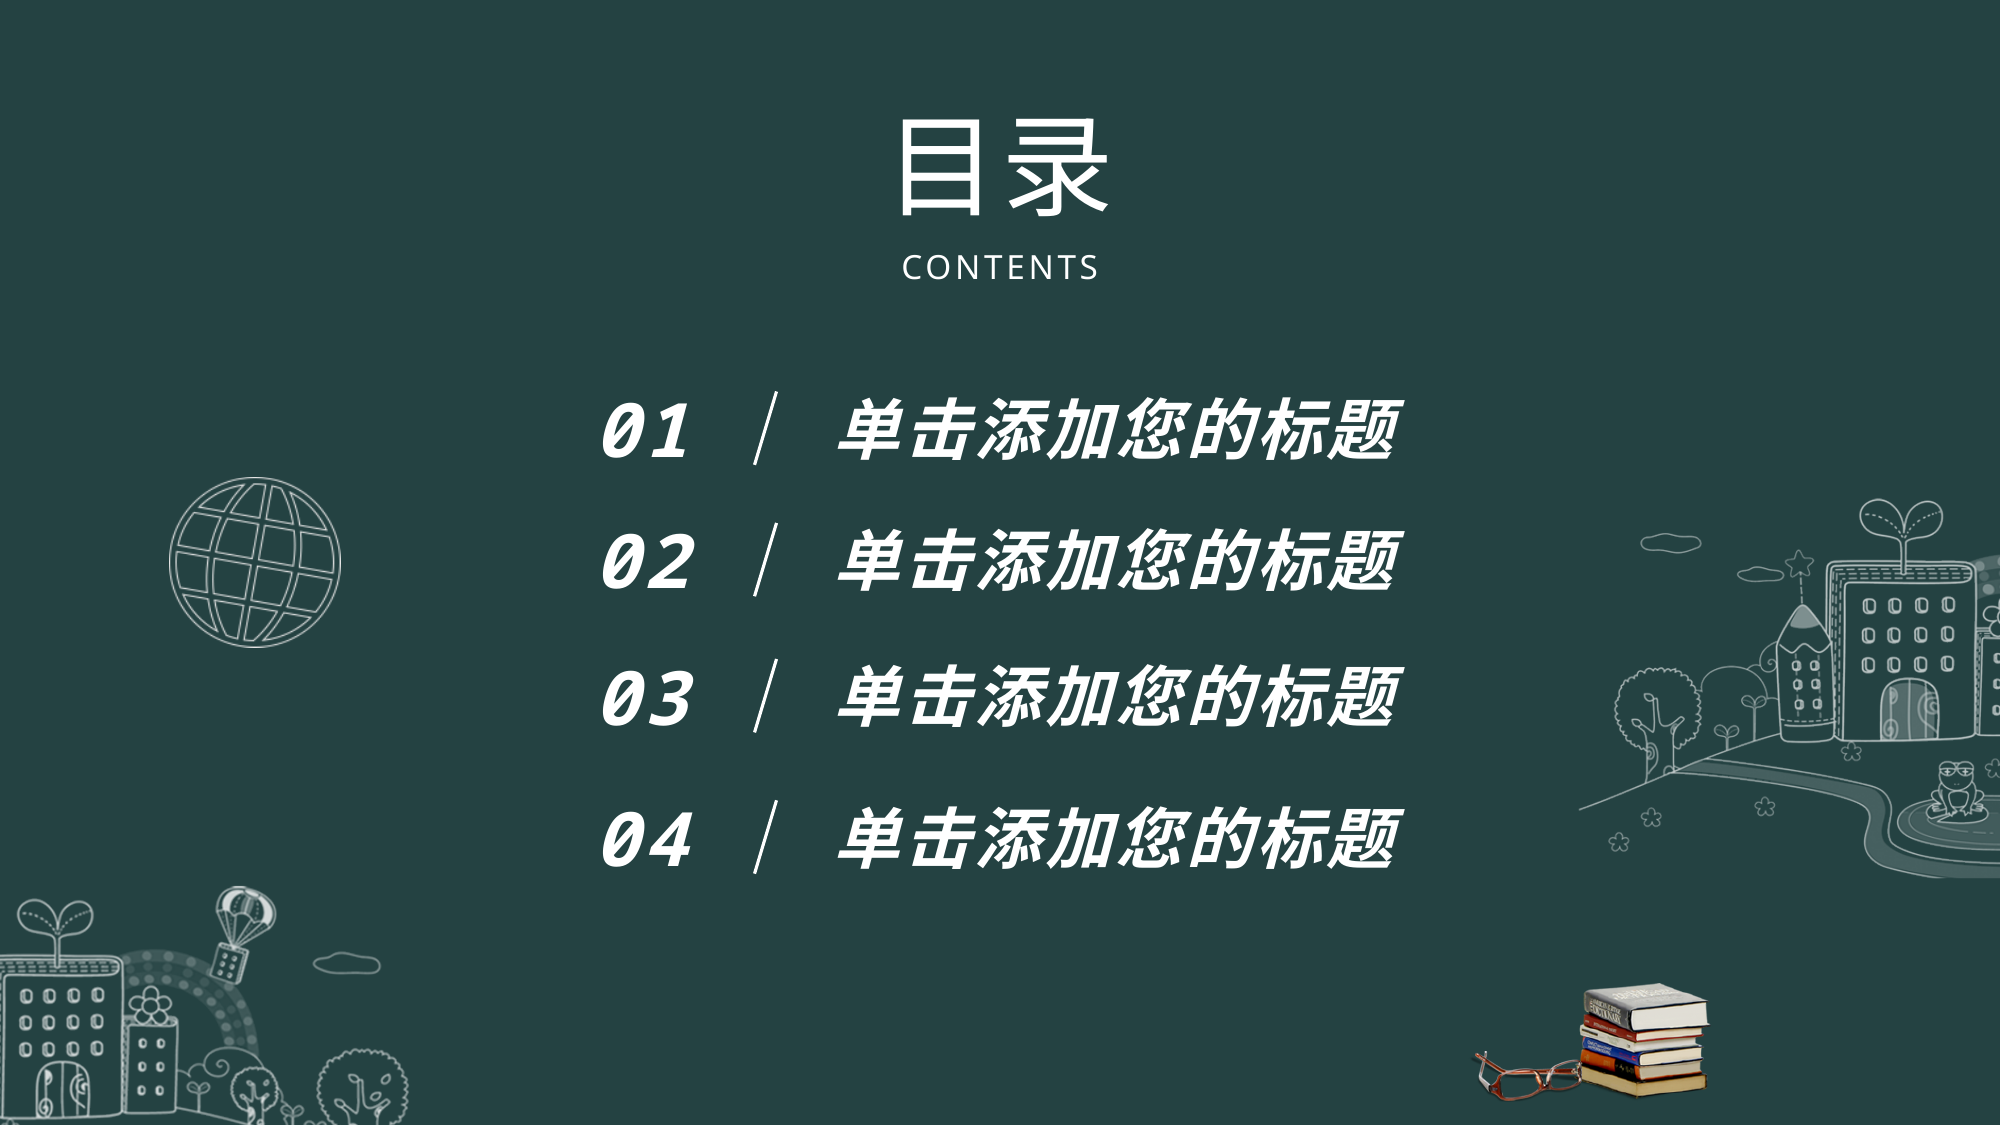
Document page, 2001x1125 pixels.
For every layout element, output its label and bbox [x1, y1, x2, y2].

text_box [841, 87, 1159, 295]
picture [0, 0, 2000, 1125]
text_box [558, 642, 1471, 749]
text_box [558, 375, 1471, 482]
text_box [558, 506, 1471, 613]
text_box [558, 783, 1471, 890]
